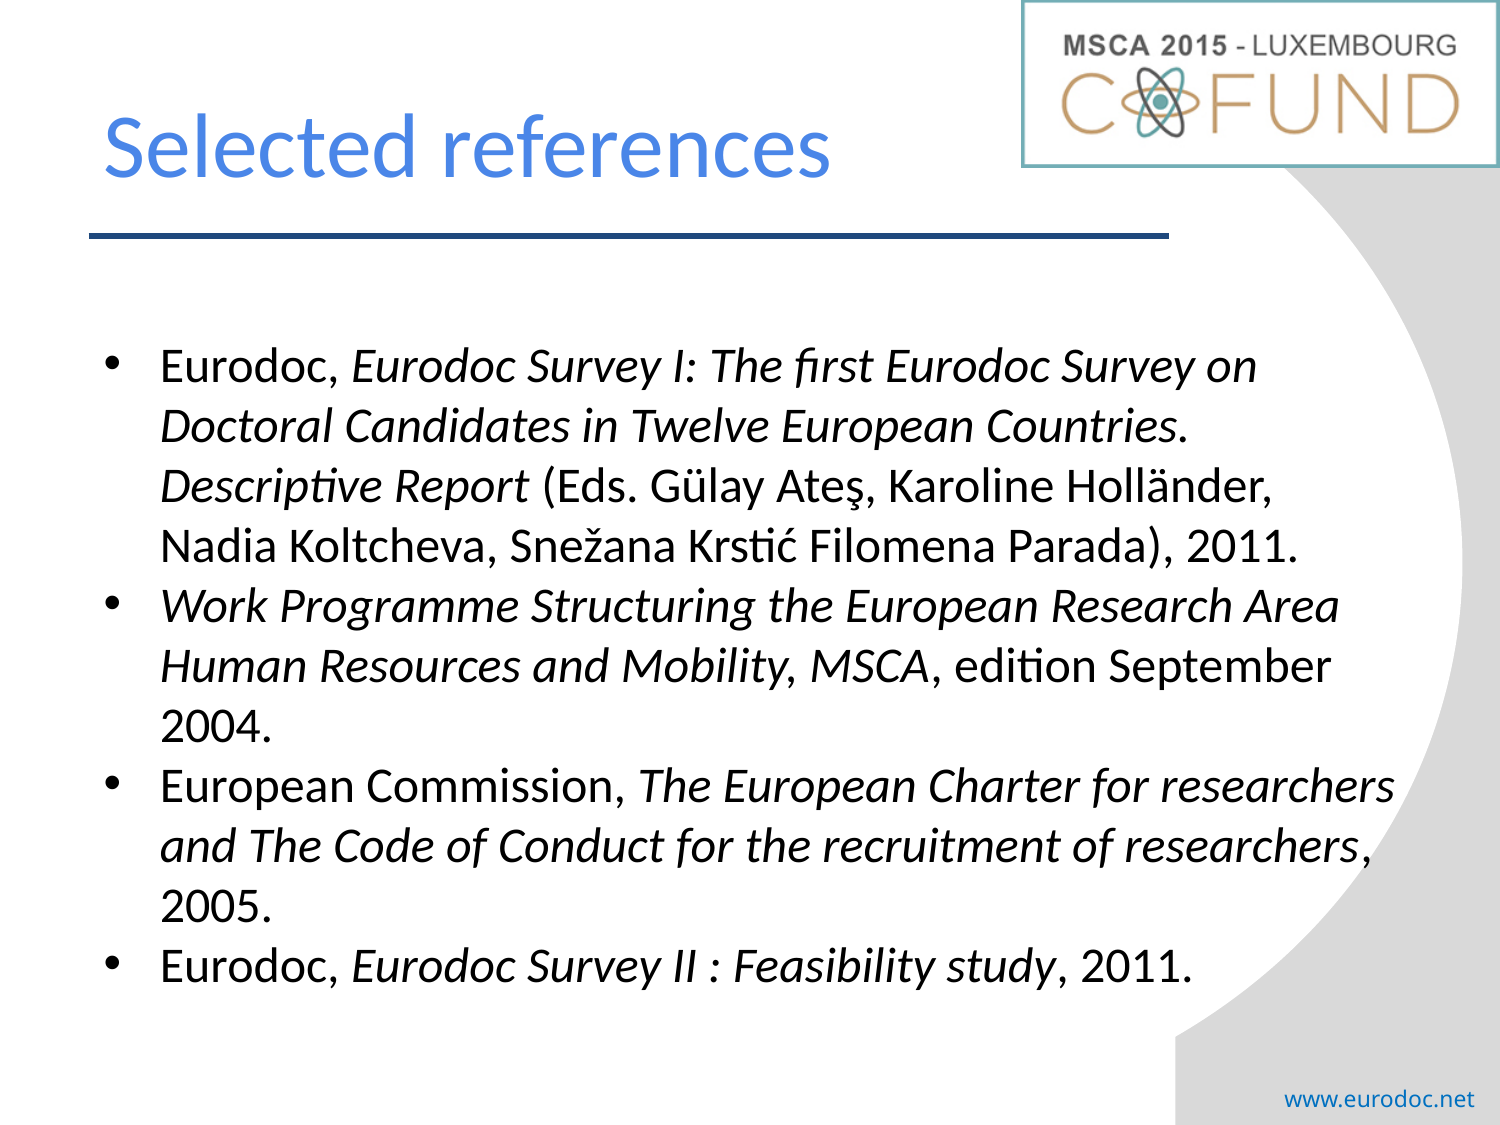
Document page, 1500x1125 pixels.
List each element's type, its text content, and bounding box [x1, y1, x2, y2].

picture [1021, 0, 1500, 168]
list Eurodoc, Eurodoc Survey I: The first Eurodoc Survey on Doctoral Candidates in Twelve European Countries. Descriptive Report (Eds. Gülay Ateş, Karoline Holländer, Nadia Koltcheva, Snežana Krstić Filomena Parada), 2011. Work Programme Structuring the European Research Area Human Resources and Mobility, MSCA, edition September 2004. European Commission, The European Charter for researchers and The Code of Conduct for the recruitment of researchers, 2005. Eurodoc, Eurodoc Survey II : Feasibility study, 2011. [88, 324, 1412, 1034]
title Selected references [88, 59, 1176, 237]
